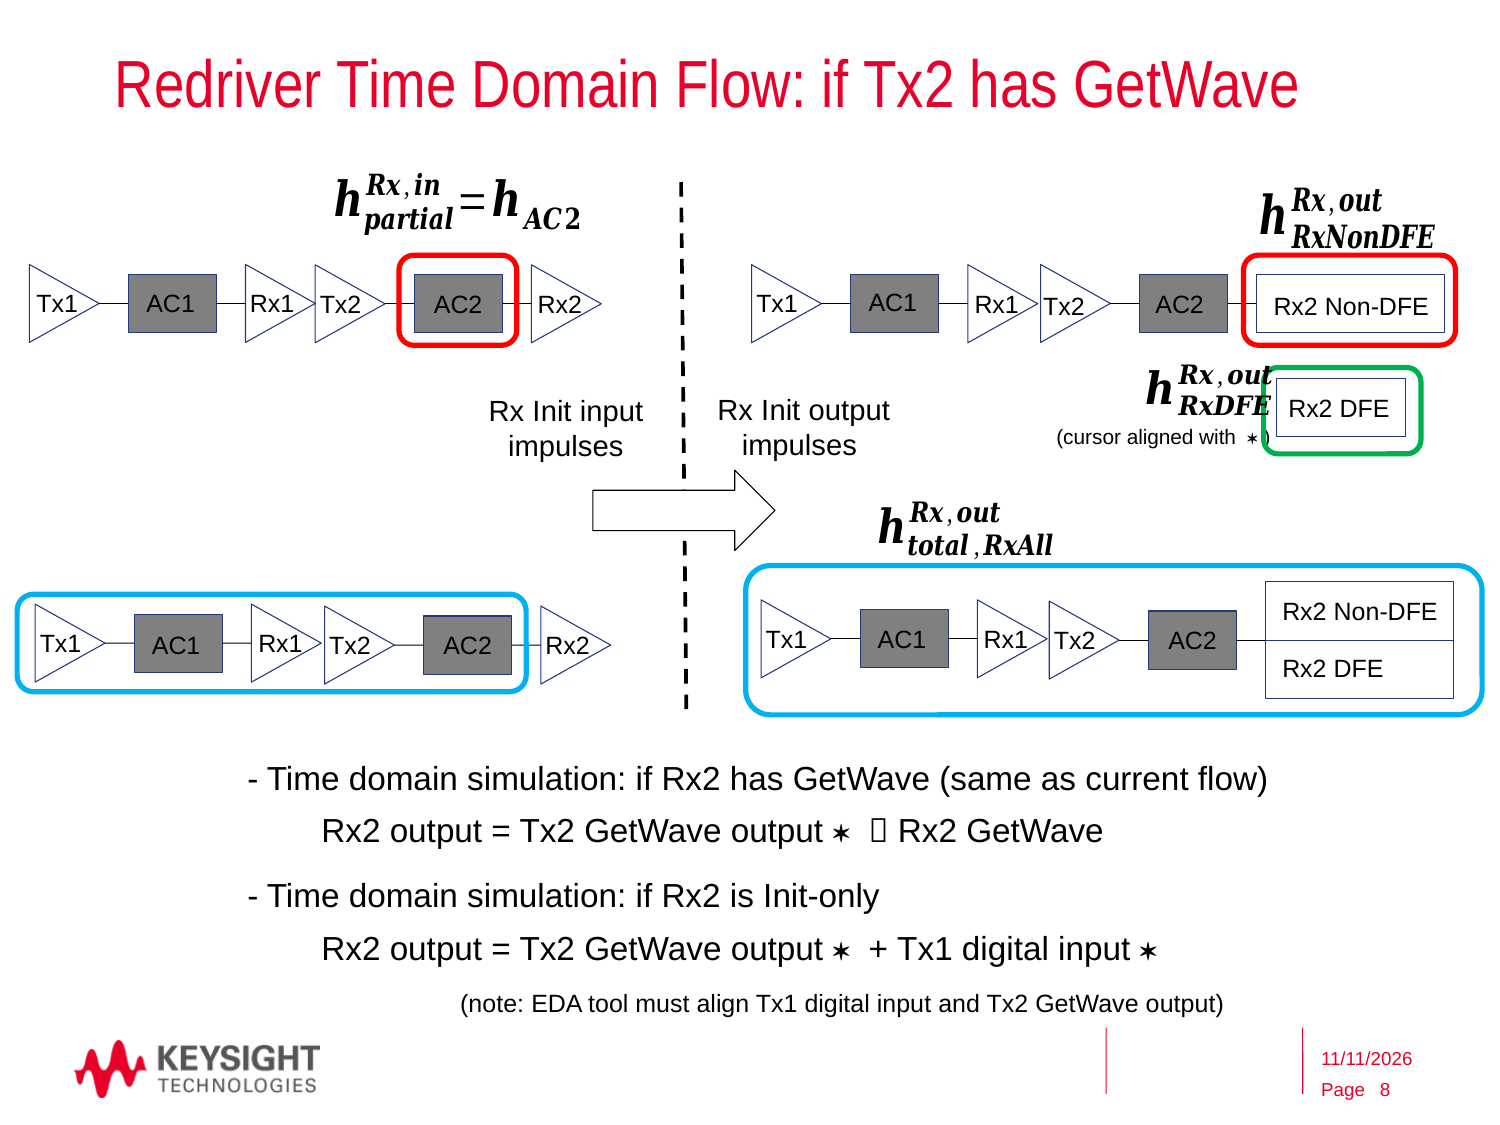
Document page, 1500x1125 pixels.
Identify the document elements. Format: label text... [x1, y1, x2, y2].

slide_number 8 [1379, 1069, 1425, 1100]
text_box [16, 593, 482, 692]
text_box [314, 254, 482, 346]
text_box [910, 565, 1483, 716]
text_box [488, 181, 906, 718]
title Redriver Time Domain Flow: if Tx2 has GetWave [115, 37, 1445, 122]
picture [73, 1040, 320, 1098]
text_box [29, 264, 316, 343]
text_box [1040, 254, 1456, 455]
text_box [910, 264, 1038, 343]
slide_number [1321, 1009, 1500, 1069]
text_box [34, 603, 322, 683]
